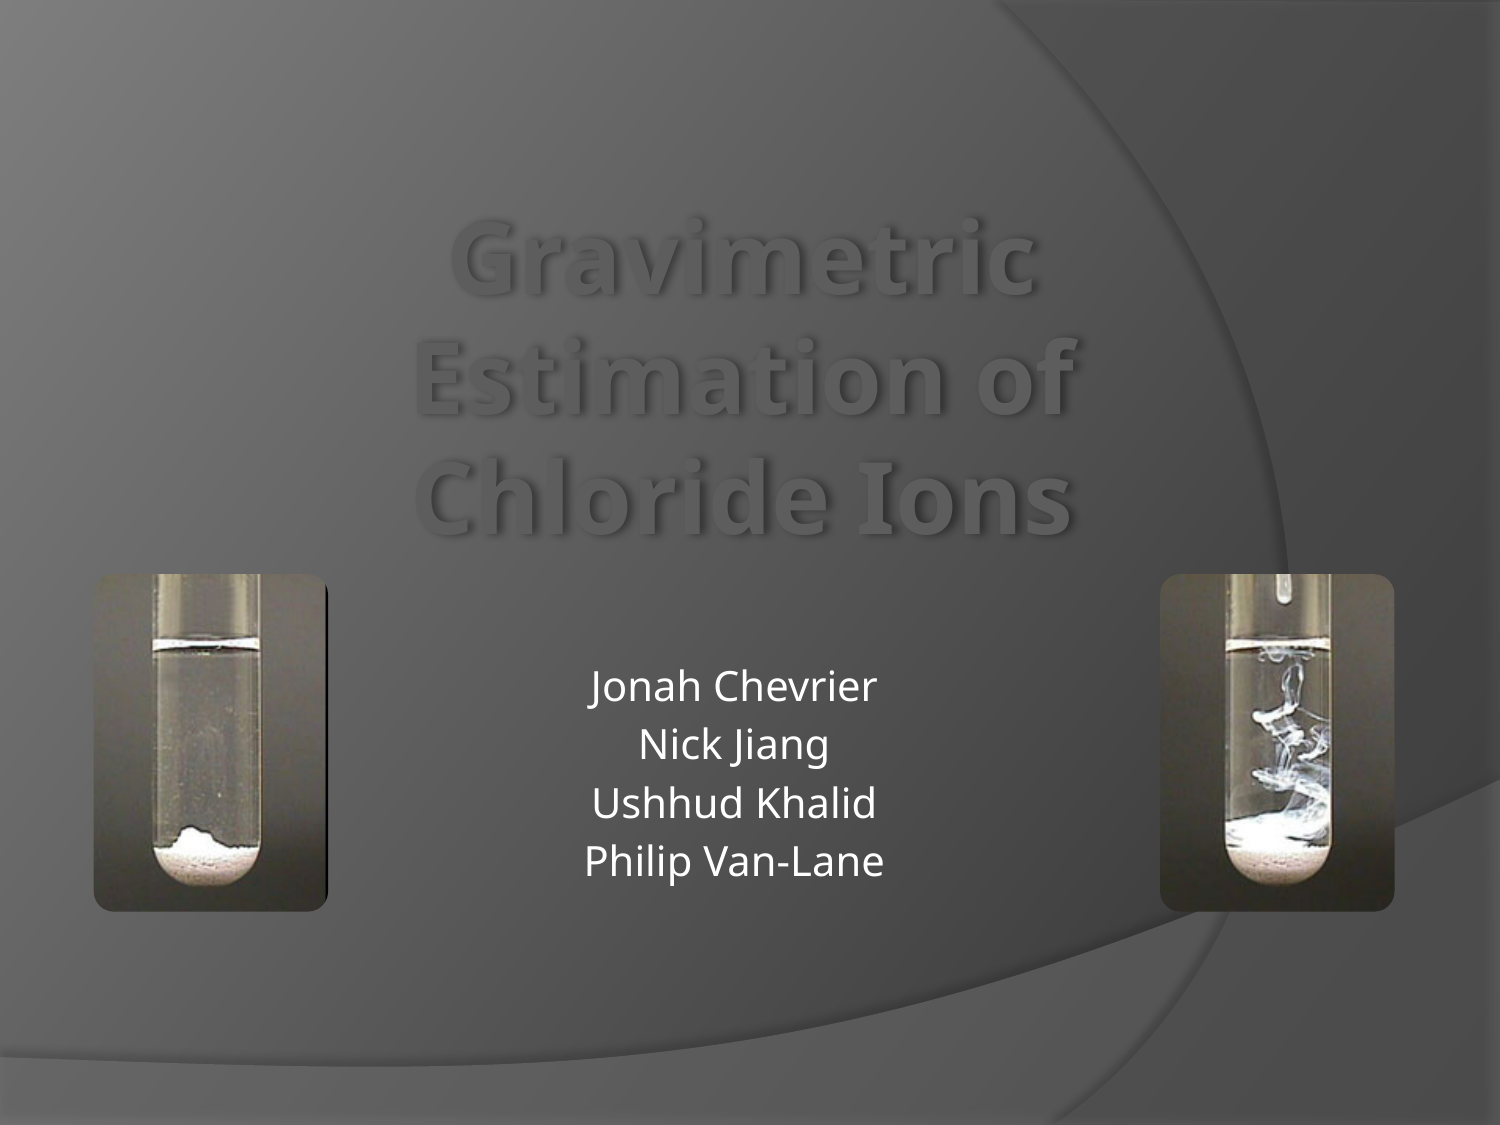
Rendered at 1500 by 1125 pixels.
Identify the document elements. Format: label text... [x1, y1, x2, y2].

text_box Gravimetric Estimation of Chloride Ions [175, 187, 1309, 563]
subtitle Jonah Chevrier Nick Jiang Ushhud Khalid Philip Van-Lane [339, 597, 1150, 886]
picture [1159, 573, 1395, 912]
picture [93, 573, 329, 912]
